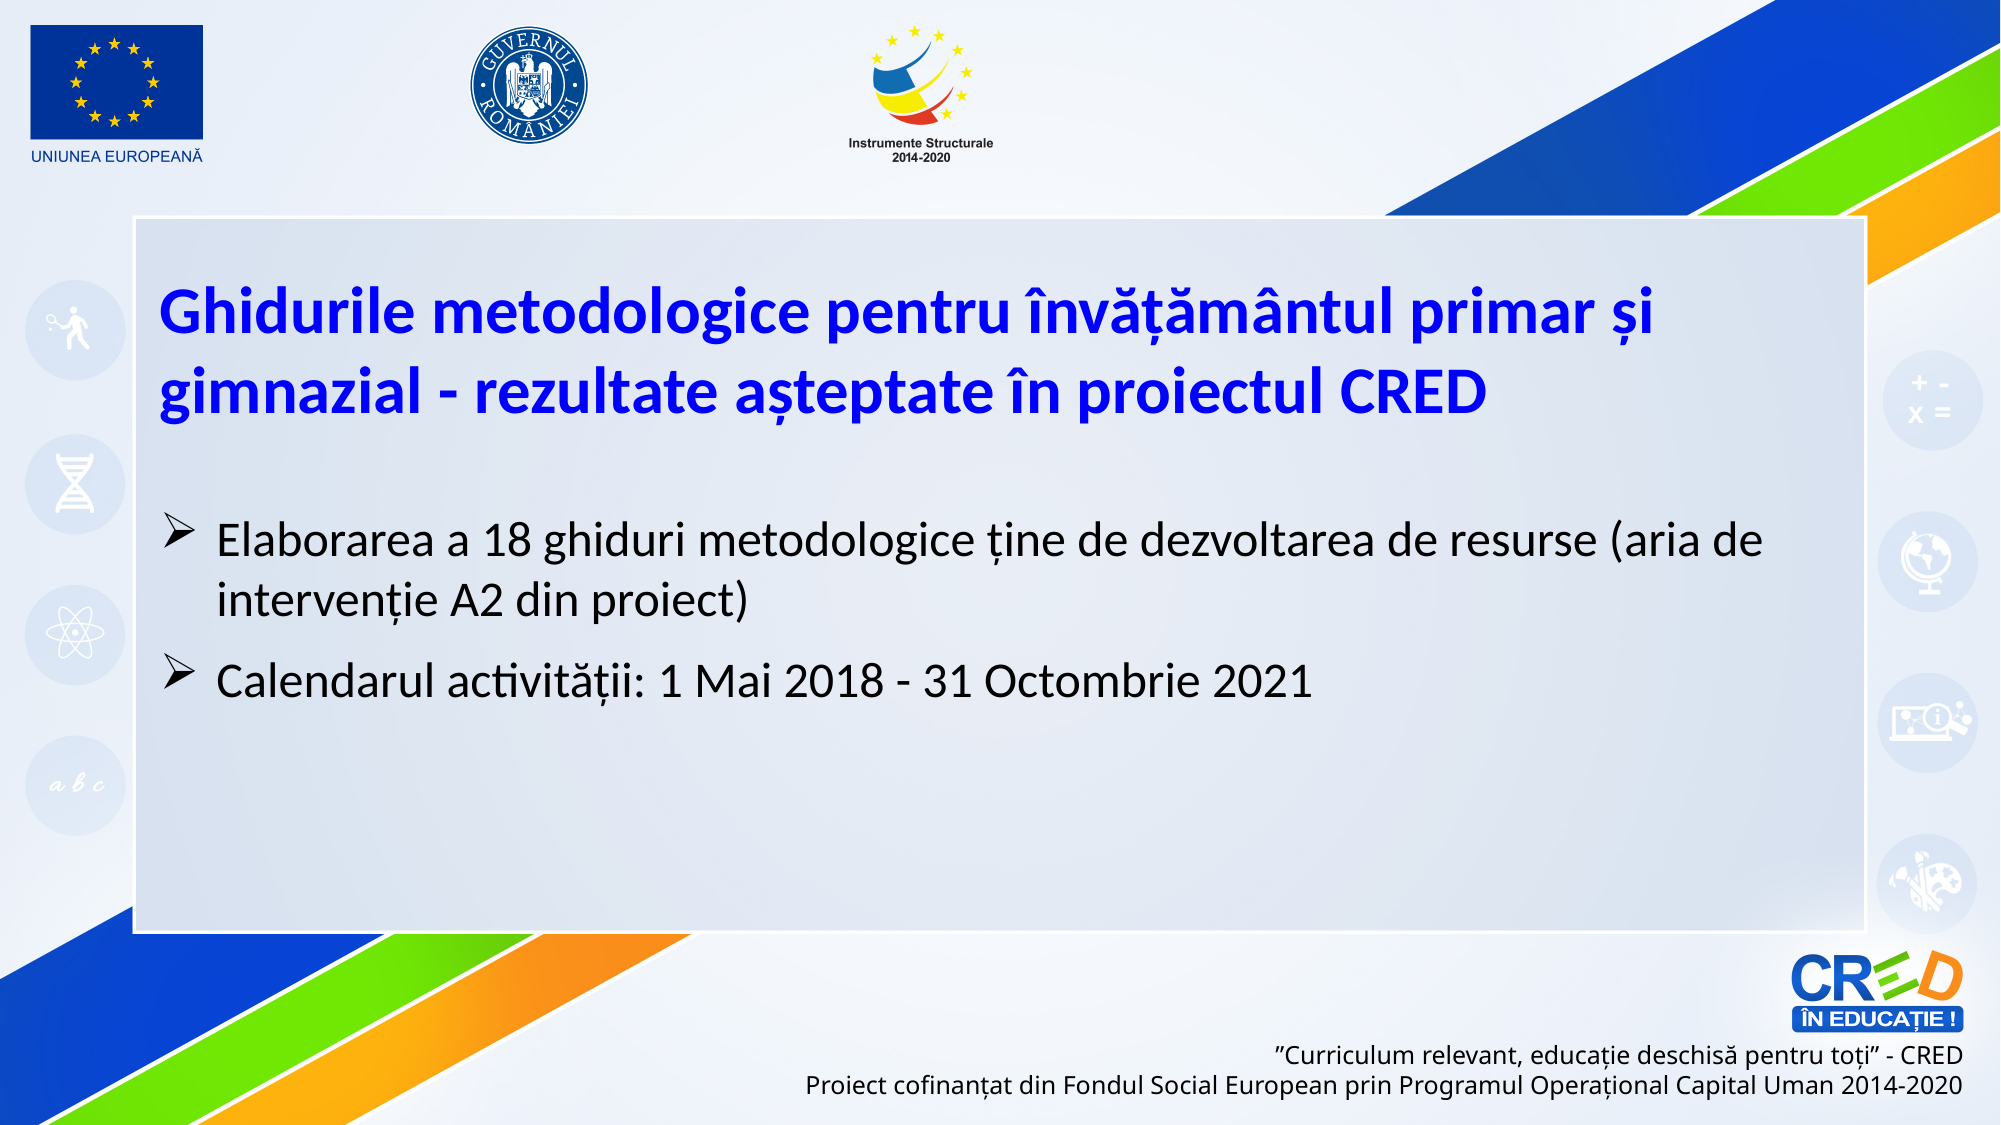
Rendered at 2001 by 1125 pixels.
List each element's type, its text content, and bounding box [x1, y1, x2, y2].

text_box ”Curriculum relevant, educație deschisă pentru toți” - CRED Proiect cofinanțat din Fondul Social European prin Programul Operațional Capital Uman 2014-2020 [761, 1031, 1980, 1107]
picture [0, 0, 2001, 1125]
text_box Ghidurile metodologice pentru învățământul primar și gimnazial - rezultate așteptate în proiectul CRED Elaborarea a 18 ghiduri metodologice ține de dezvoltarea de resurse (aria de intervenție A2 din proiect) Calendarul activității: 1 Mai 2018 - 31 Octombrie 2021 [145, 259, 1811, 935]
